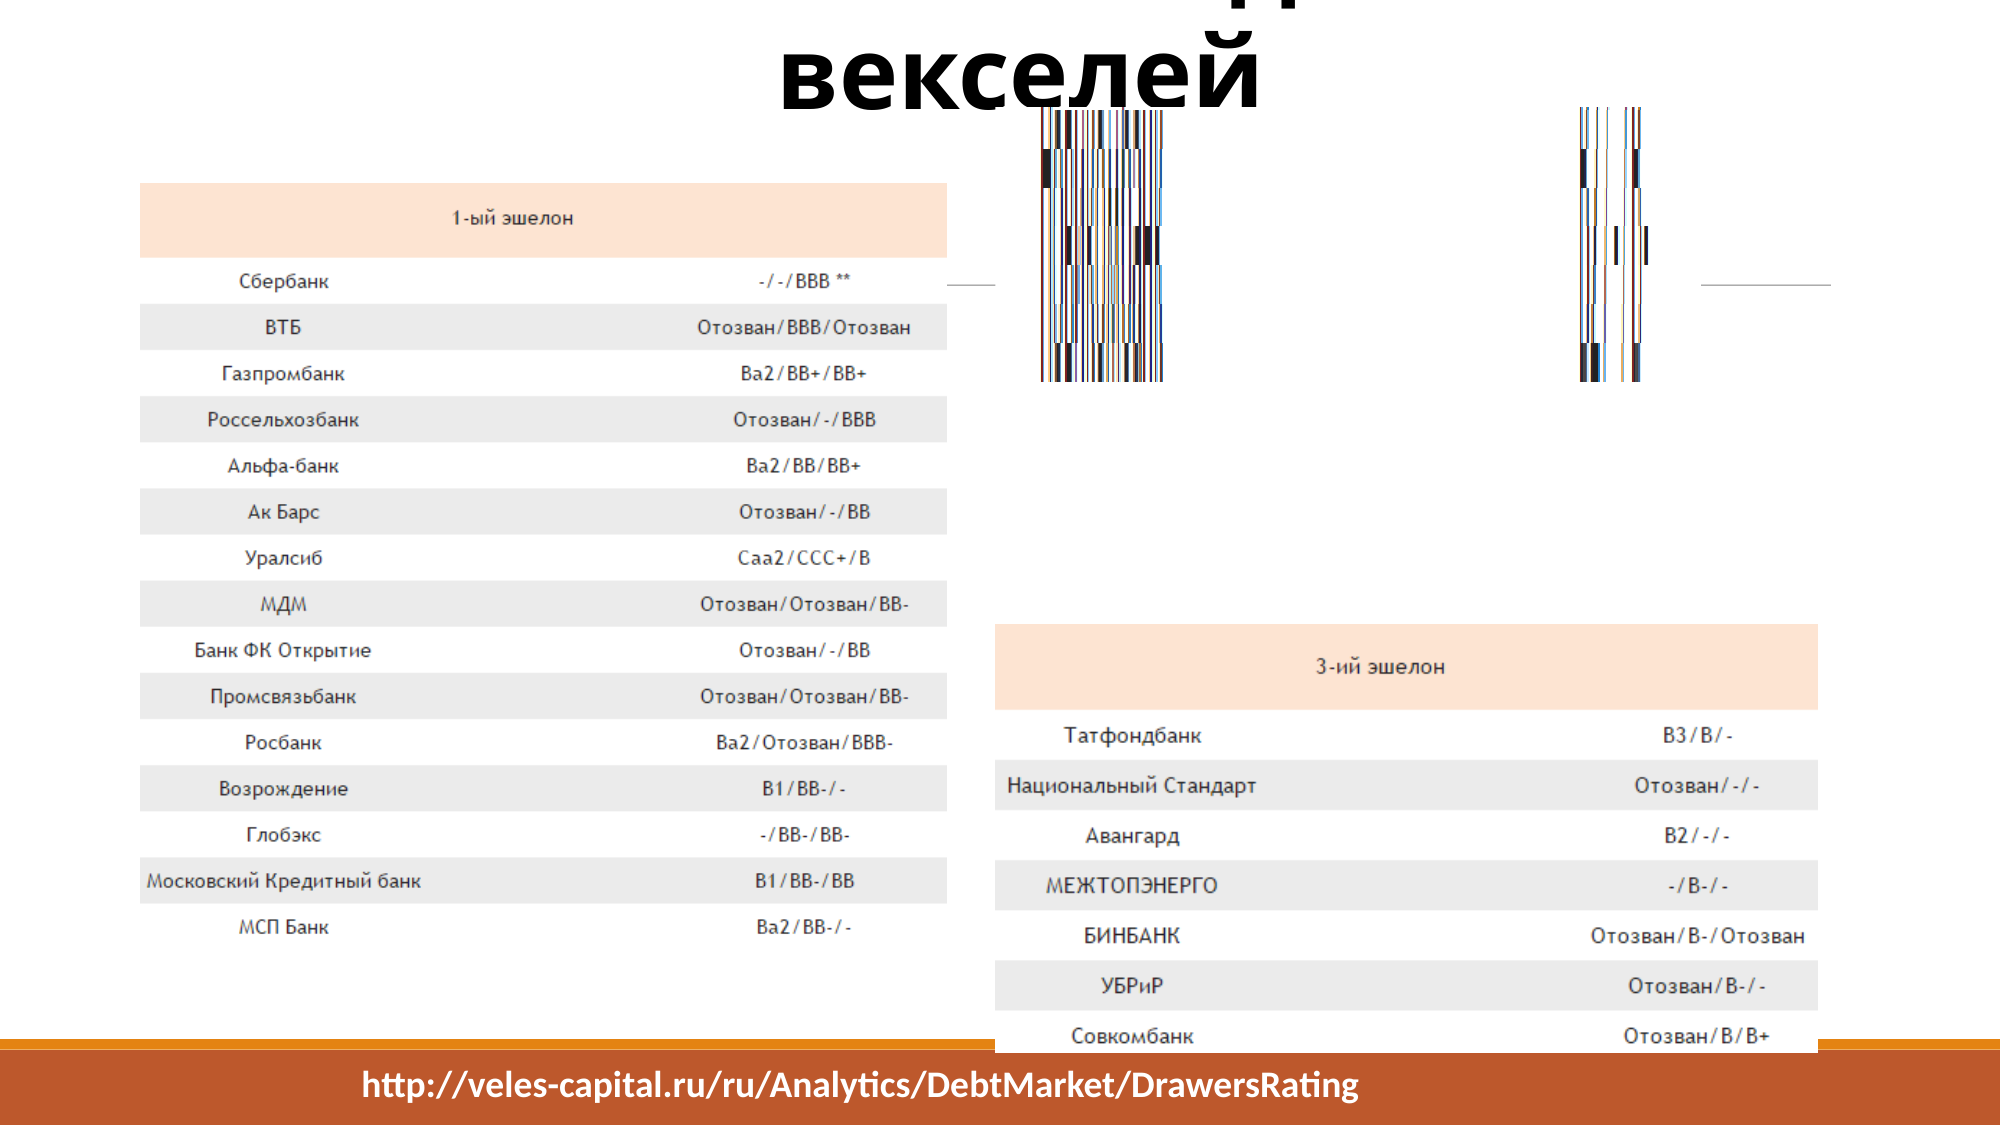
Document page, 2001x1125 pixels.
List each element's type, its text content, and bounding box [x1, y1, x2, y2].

picture [995, 107, 1777, 616]
picture [995, 623, 1818, 1053]
picture [140, 183, 947, 947]
text_box Рейтинг ликвидности векселей [195, 0, 1846, 138]
text_box http://veles-capital.ru/ru/Analytics/DebtMarket/DrawersRating [346, 1052, 1695, 1113]
